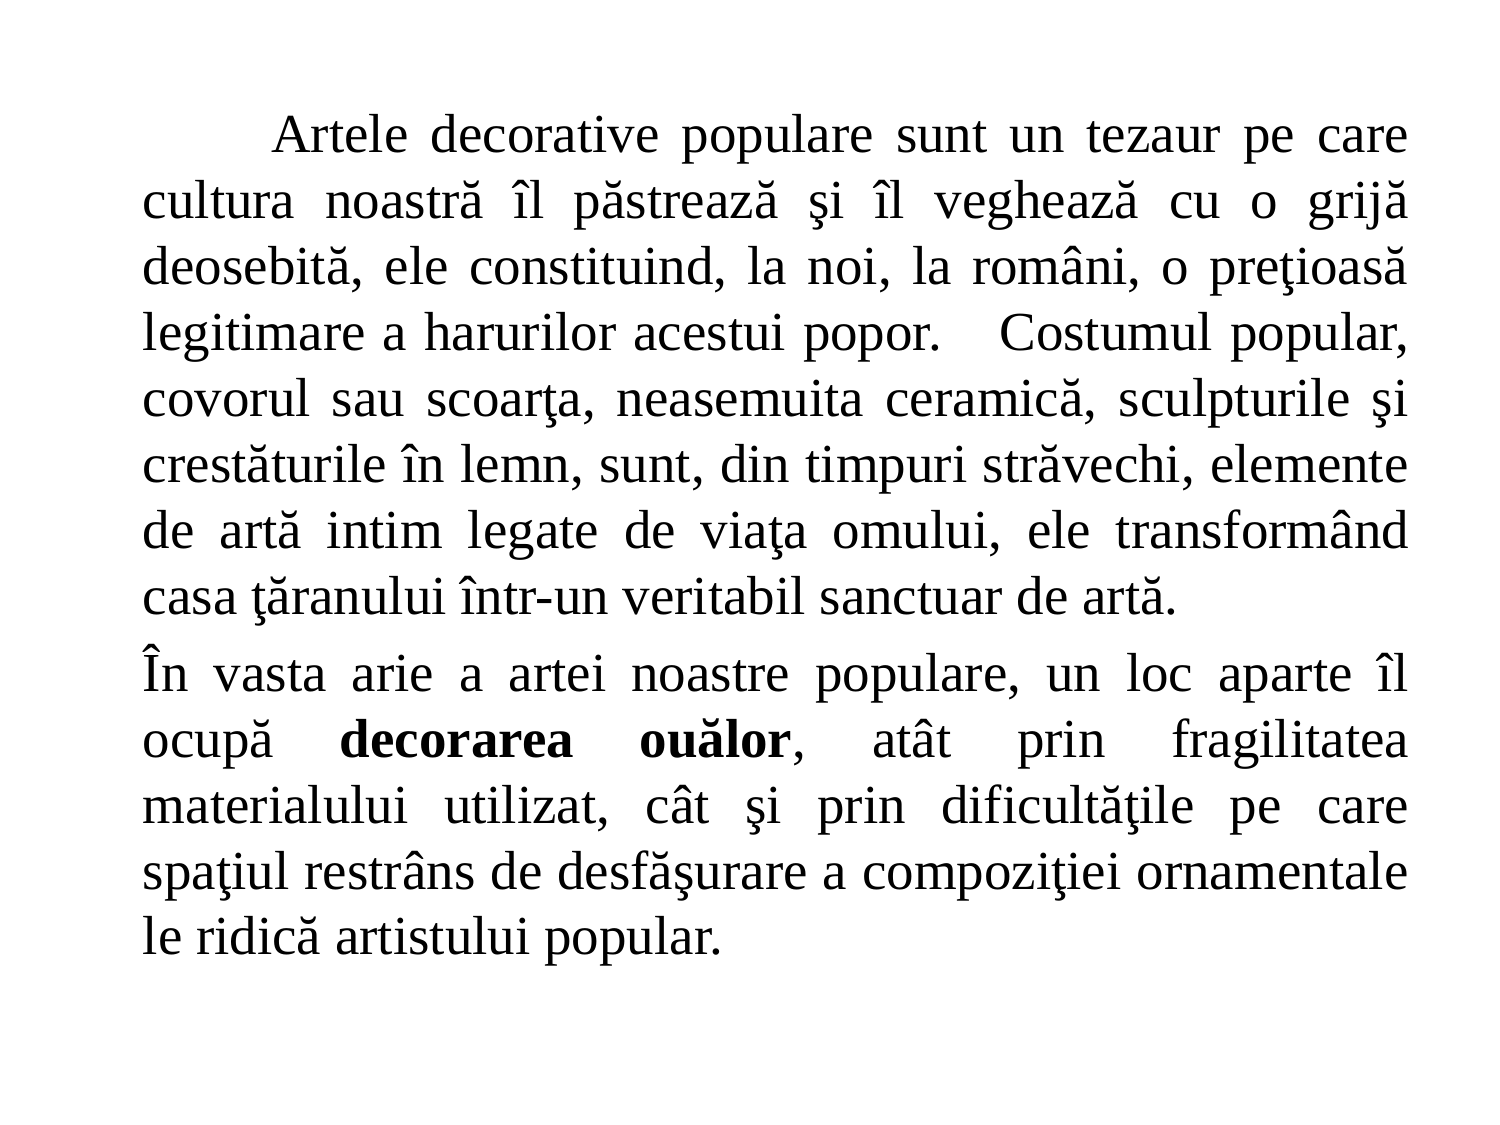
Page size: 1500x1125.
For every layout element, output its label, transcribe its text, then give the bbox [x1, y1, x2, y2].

list Artele decorative populare sunt un tezaur pe care cultura noastră îl păstrează şi îl veghează cu o grijă deosebită, ele constituind, la noi, la români, o preţioasă legitimare a harurilor acestui popor. Costumul popular, covorul sau scoarţa, neasemuita ceramică, sculpturile şi crestăturile în lemn, sunt, din timpuri străvechi, elemente de artă intim legate de viaţa omului, ele transformând casa ţăranului într-un veritabil sanctuar de artă. În vasta arie a artei noastre populare, un loc aparte îl ocupă decorarea ouălor, atât prin fragilitatea materialului utilizat, cât şi prin dificultăţile pe care spaţiul restrâns de desfăşurare a compoziţiei ornamentale le ridică artistului popular. [75, 90, 1425, 1005]
